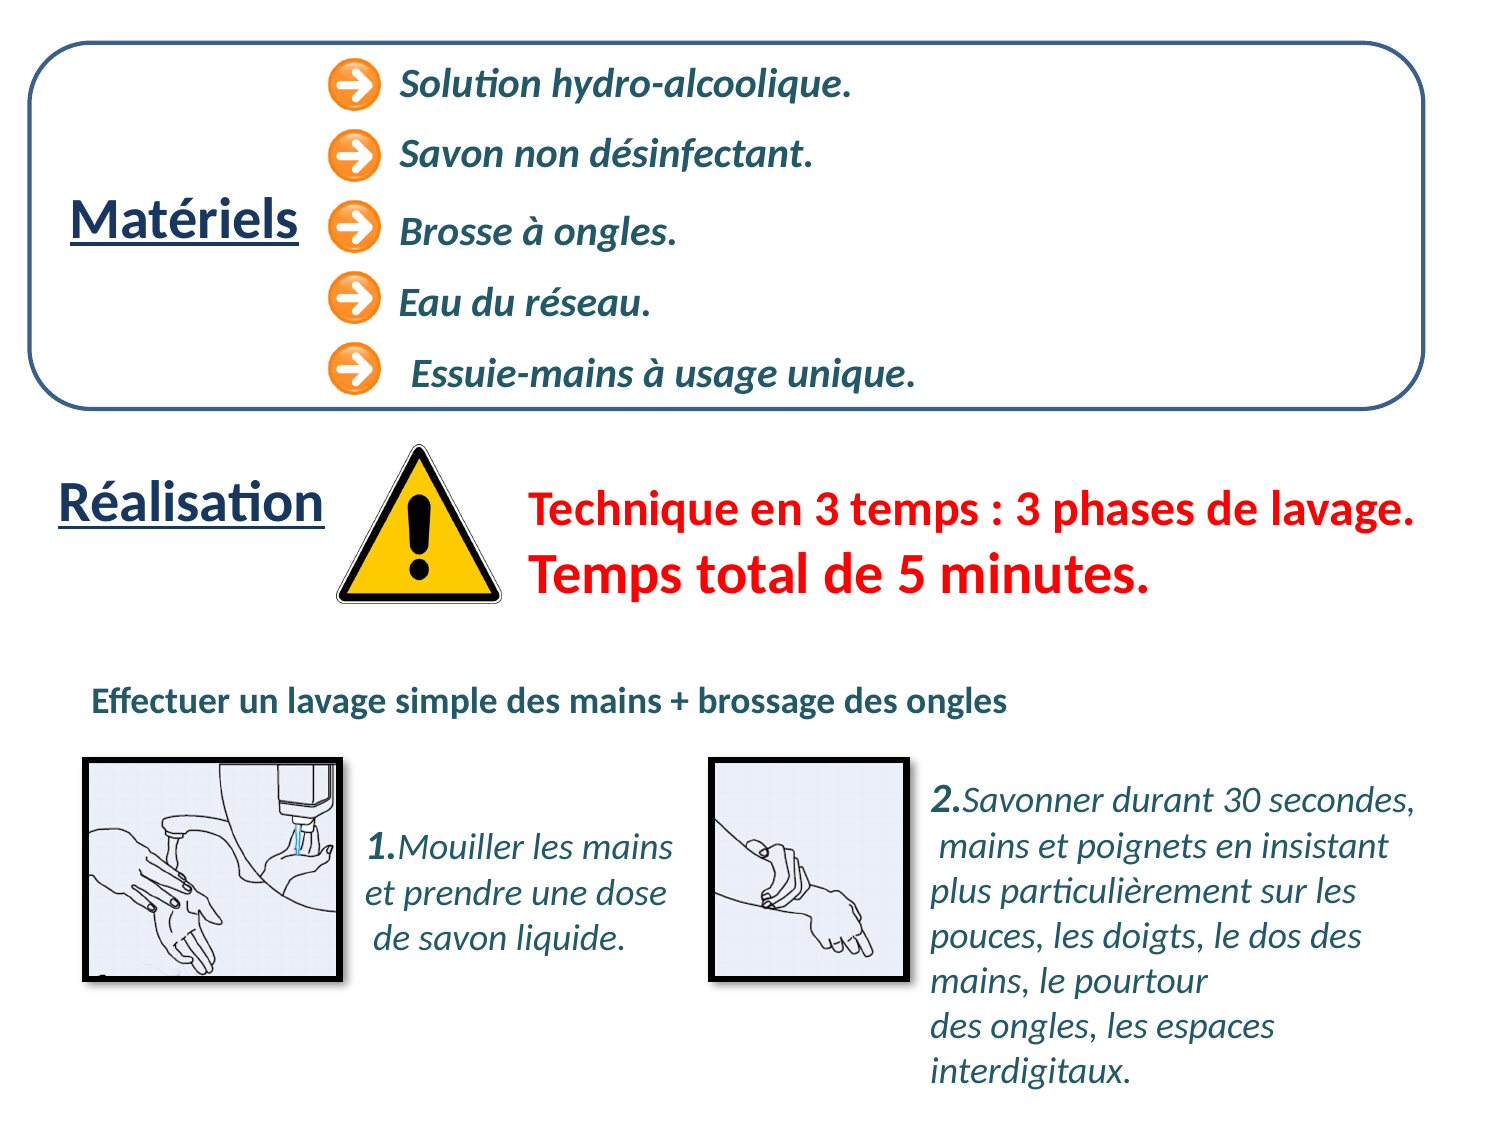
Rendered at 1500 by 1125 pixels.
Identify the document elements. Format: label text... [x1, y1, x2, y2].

text_box 2.Savonner durant 30 secondes, mains et poignets en insistant plus particulièrement sur les pouces, les doigts, le dos des mains, le pourtour des ongles, les espaces interdigitaux. [915, 763, 1436, 1099]
text_box Eau du réseau. [386, 267, 668, 332]
text_box Solution hydro-alcoolique. [385, 48, 869, 113]
picture [324, 125, 384, 185]
text_box Réalisation [43, 456, 331, 541]
text_box 1.Mouiller les mains et prendre une dose de savon liquide. [349, 810, 689, 966]
text_box Savon non désinfectant. [384, 118, 830, 184]
text_box [27, 40, 1426, 412]
picture [88, 762, 337, 977]
picture [336, 444, 503, 605]
picture [324, 54, 384, 114]
picture [324, 195, 384, 256]
text_box Effectuer un lavage simple des mains + brossage des ongles [76, 668, 1211, 729]
picture [714, 762, 904, 977]
text_box Technique en 3 temps : 3 phases de lavage. Temps total de 5 minutes. [513, 468, 1441, 613]
text_box Essuie-mains à usage unique. [396, 338, 933, 403]
text_box Matériels [54, 172, 315, 258]
picture [324, 337, 384, 398]
text_box Brosse à ongles. [386, 196, 694, 262]
picture [324, 266, 384, 327]
